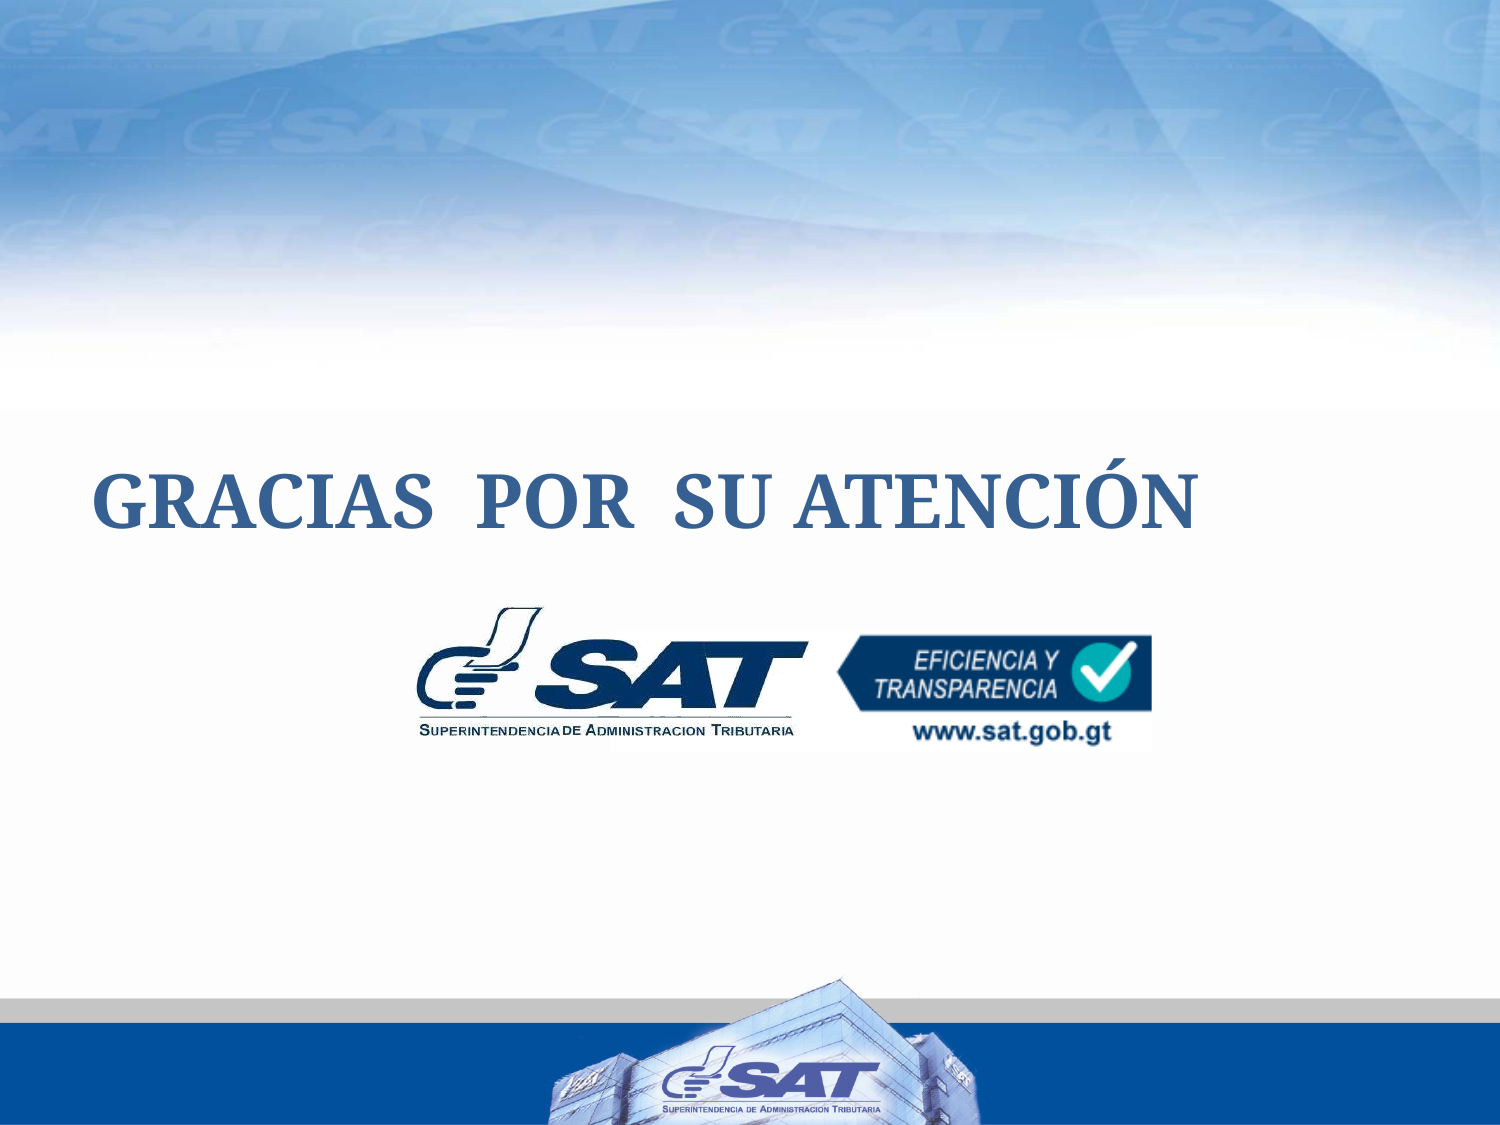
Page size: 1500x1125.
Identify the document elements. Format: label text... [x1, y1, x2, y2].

picture [0, 0, 1500, 1125]
title GRACIAS POR SU ATENCIÓN [74, 417, 1426, 552]
